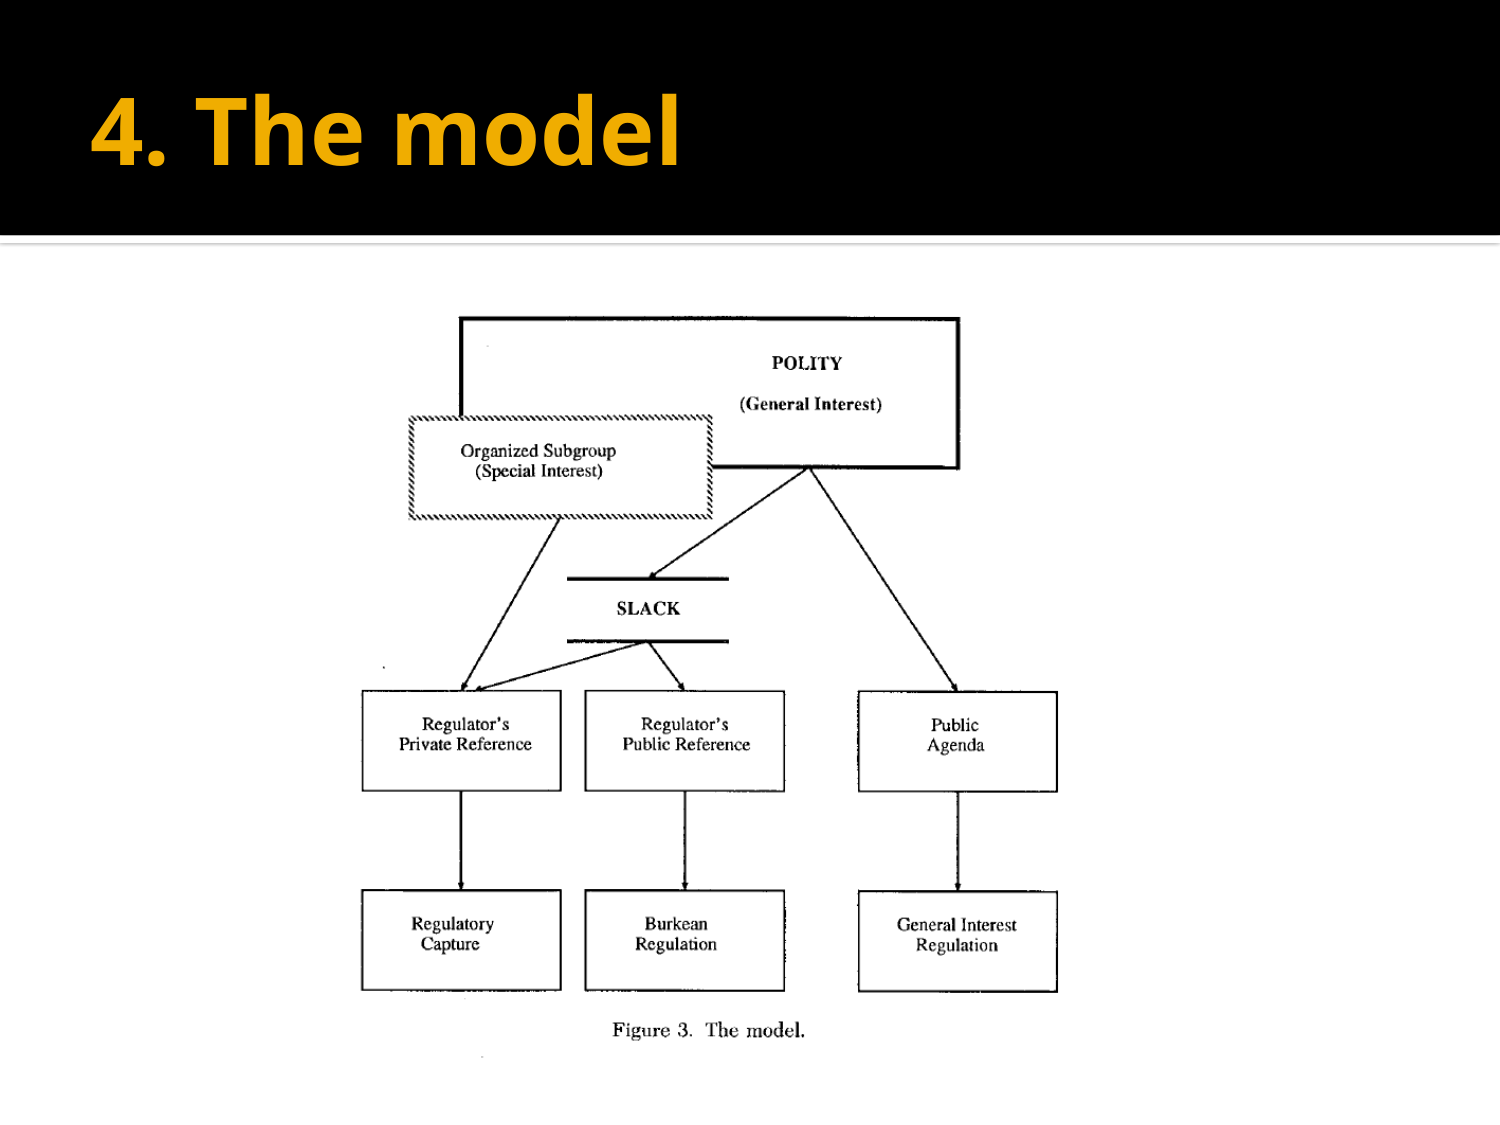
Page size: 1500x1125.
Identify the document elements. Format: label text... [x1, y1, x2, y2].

title 4. The model [75, 25, 1425, 231]
picture [274, 299, 1130, 1066]
